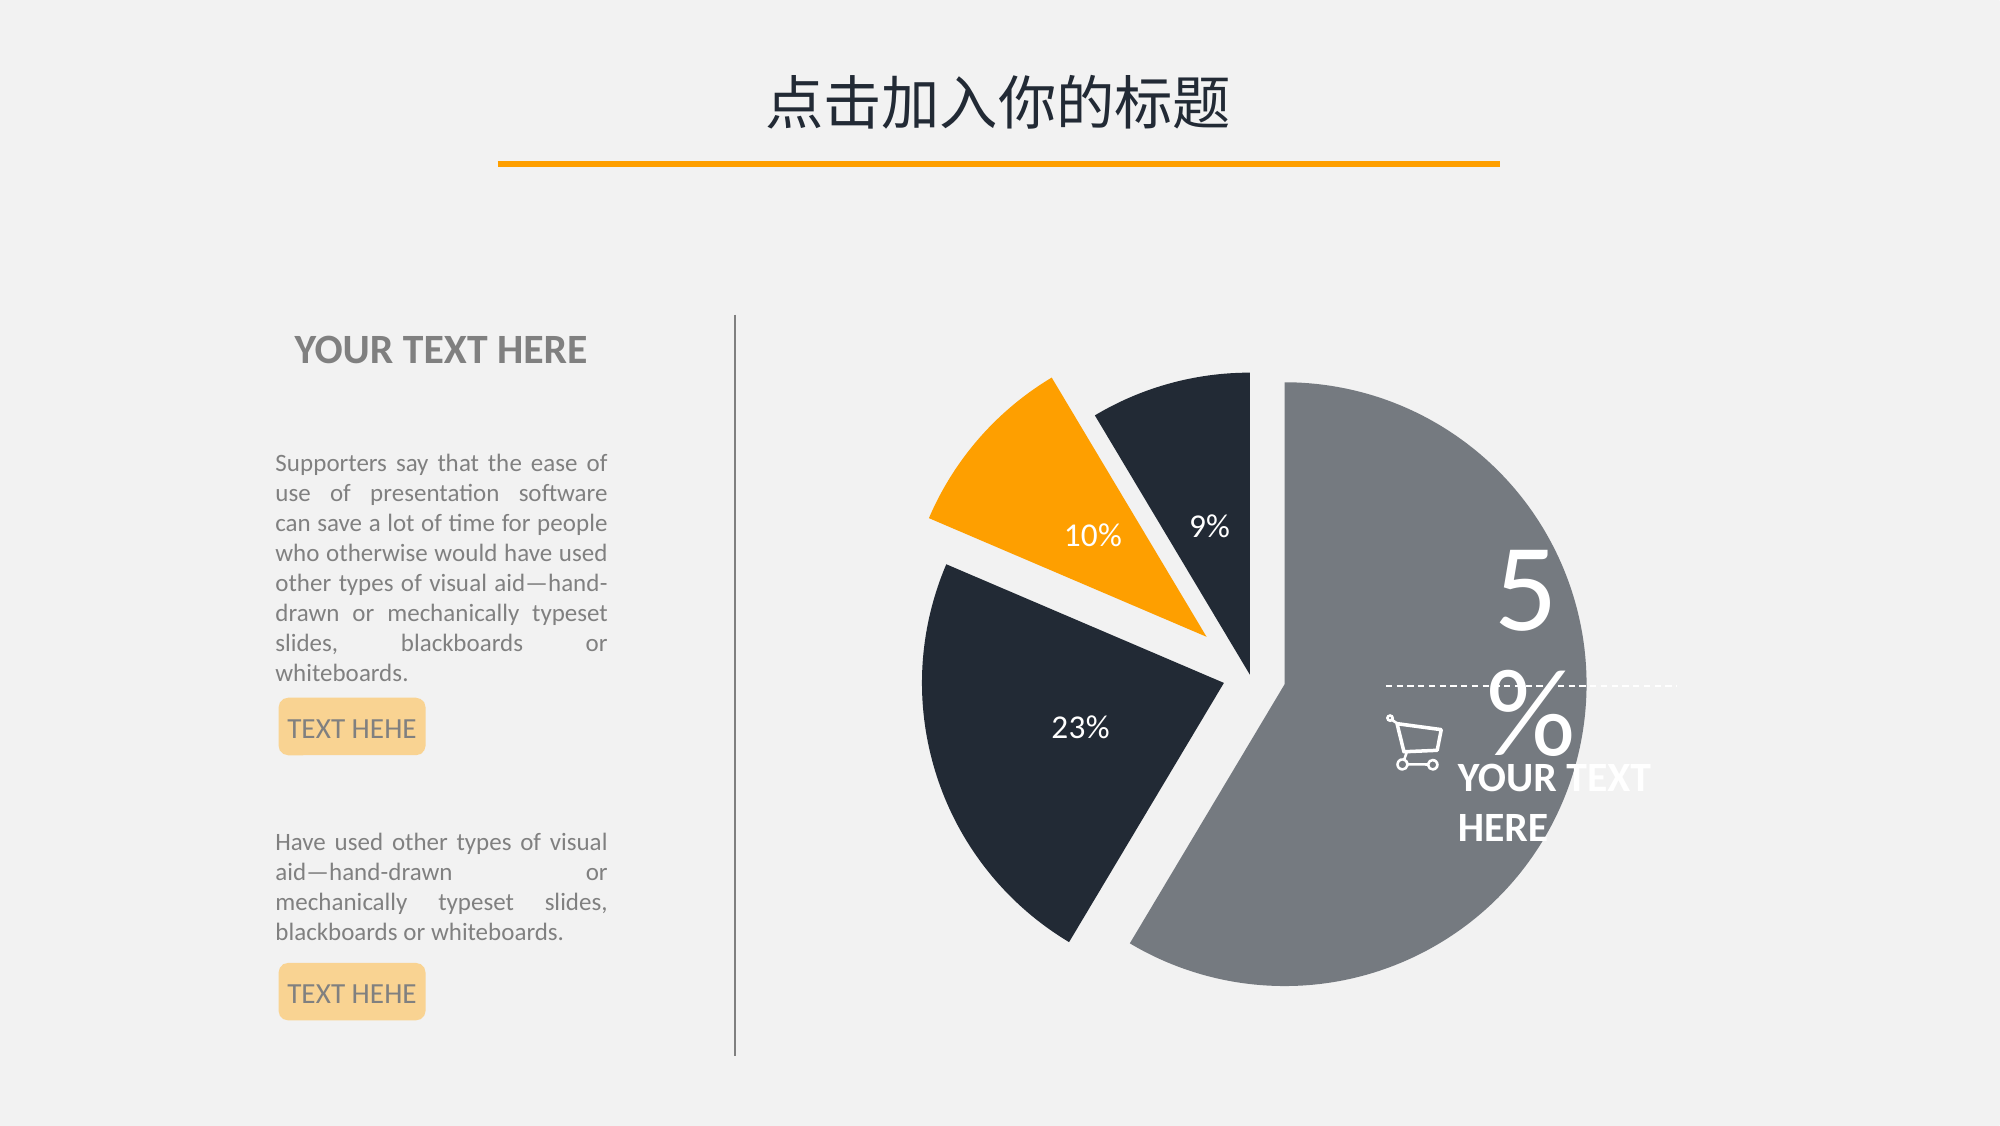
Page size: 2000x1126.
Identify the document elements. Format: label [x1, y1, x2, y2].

text_box [260, 272, 1773, 1077]
text_box [497, 65, 1501, 165]
